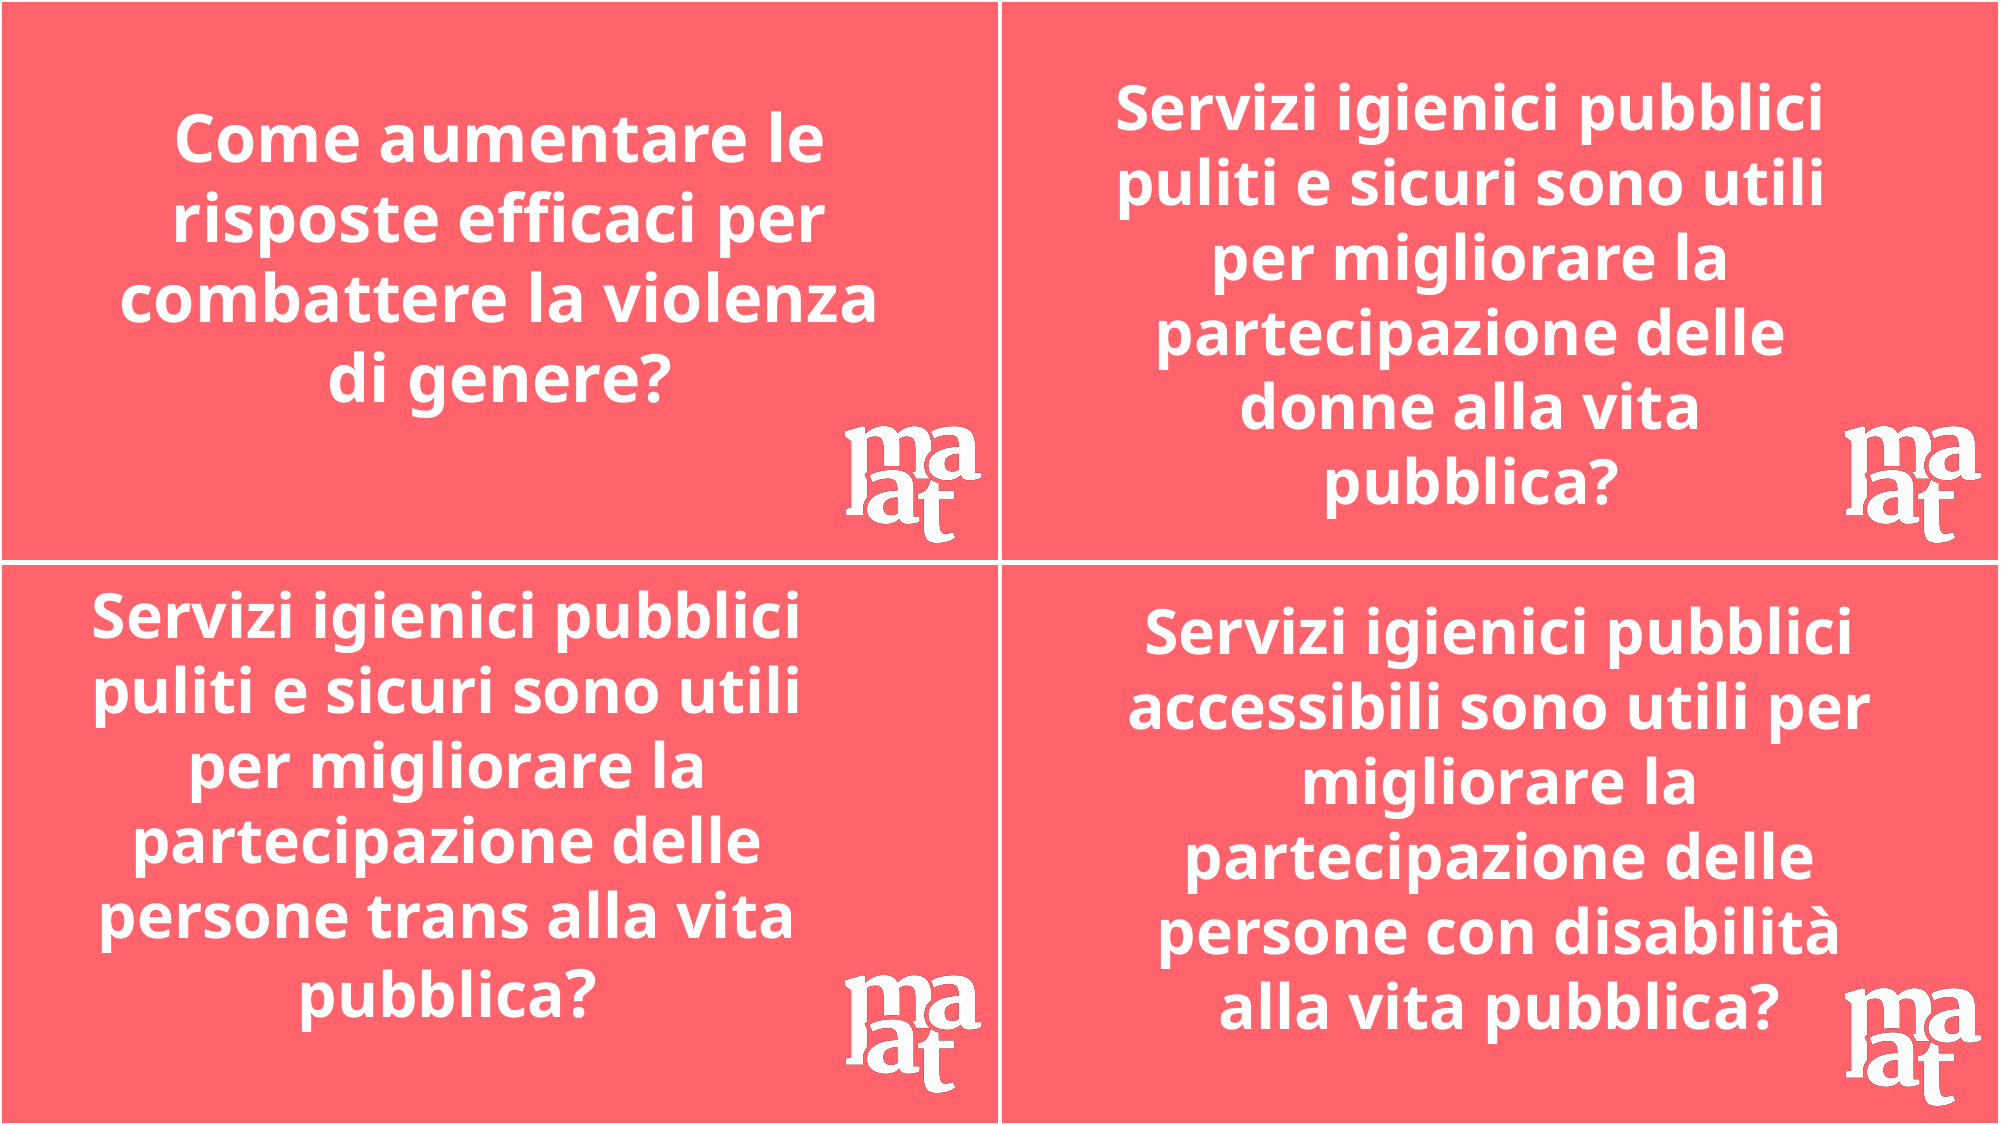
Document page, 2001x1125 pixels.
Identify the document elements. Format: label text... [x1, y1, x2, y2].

picture [1844, 988, 1981, 1106]
picture [1844, 426, 1981, 543]
text_box [999, 0, 2000, 562]
text_box [999, 562, 2000, 1125]
text_box [0, 0, 999, 562]
text_box Servizi igienici pubblici accessibili sono utili per migliorare la partecipazione delle persone con disabilità alla vita pubblica? [1102, 584, 1898, 1050]
text_box Servizi igienici pubblici puliti e sicuri sono utili per migliorare la partecipazione delle persone trans alla vita pubblica? [49, 568, 845, 1038]
text_box [0, 562, 999, 1125]
text_box Come aumentare le risposte efficaci per combattere la violenza di genere? [102, 88, 898, 423]
picture [844, 975, 981, 1093]
picture [844, 426, 981, 543]
text_box Servizi igienici pubblici puliti e sicuri sono utili per migliorare la partecipazione delle donne alla vita pubblica? [1073, 60, 1869, 525]
